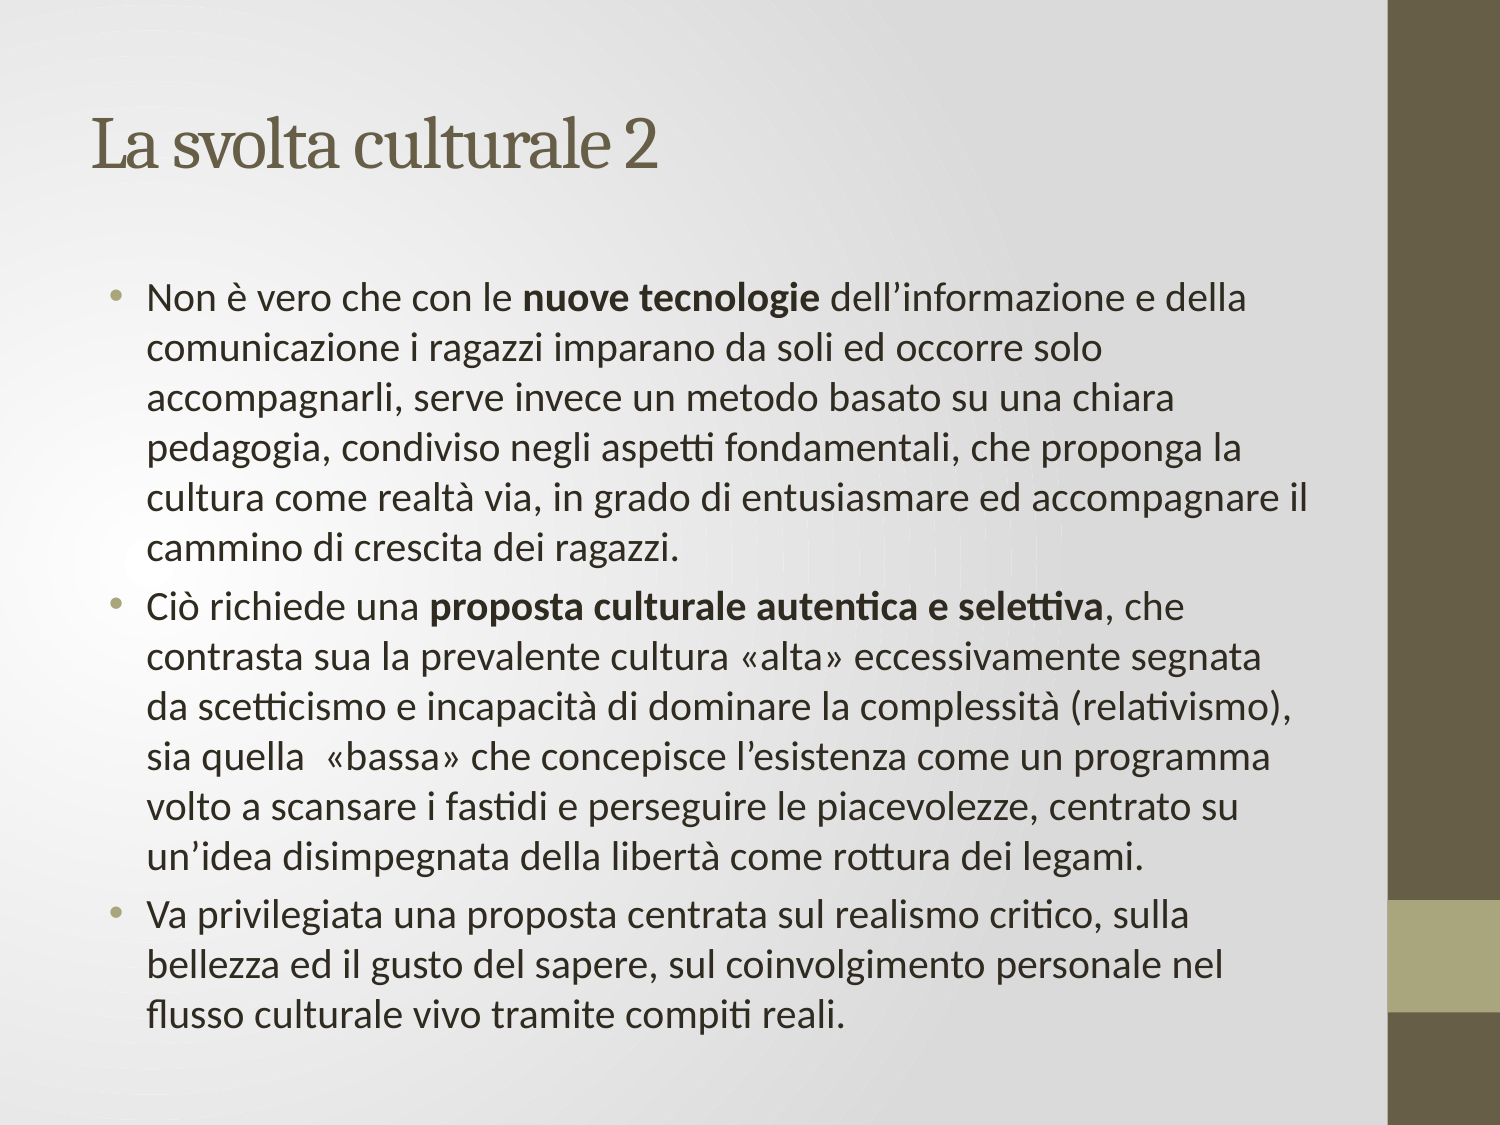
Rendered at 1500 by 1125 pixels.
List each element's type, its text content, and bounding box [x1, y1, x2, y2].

title La svolta culturale 2 [75, 45, 1325, 233]
list Non è vero che con le nuove tecnologie dell’informazione e della comunicazione i ragazzi imparano da soli ed occorre solo accompagnarli, serve invece un metodo basato su una chiara pedagogia, condiviso negli aspetti fondamentali, che proponga la cultura come realtà via, in grado di entusiasmare ed accompagnare il cammino di crescita dei ragazzi. Ciò richiede una proposta culturale autentica e selettiva, che contrasta sua la prevalente cultura «alta» eccessivamente segnata da scetticismo e incapacità di dominare la complessità (relativismo), sia quella «bassa» che concepisce l’esistenza come un programma volto a scansare i fastidi e perseguire le piacevolezze, centrato su un’idea disimpegnata della libertà come rottura dei legami. Va privilegiata una proposta centrata sul realismo critico, sulla bellezza ed il gusto del sapere, sul coinvolgimento personale nel flusso culturale vivo tramite compiti reali. [75, 262, 1325, 1050]
